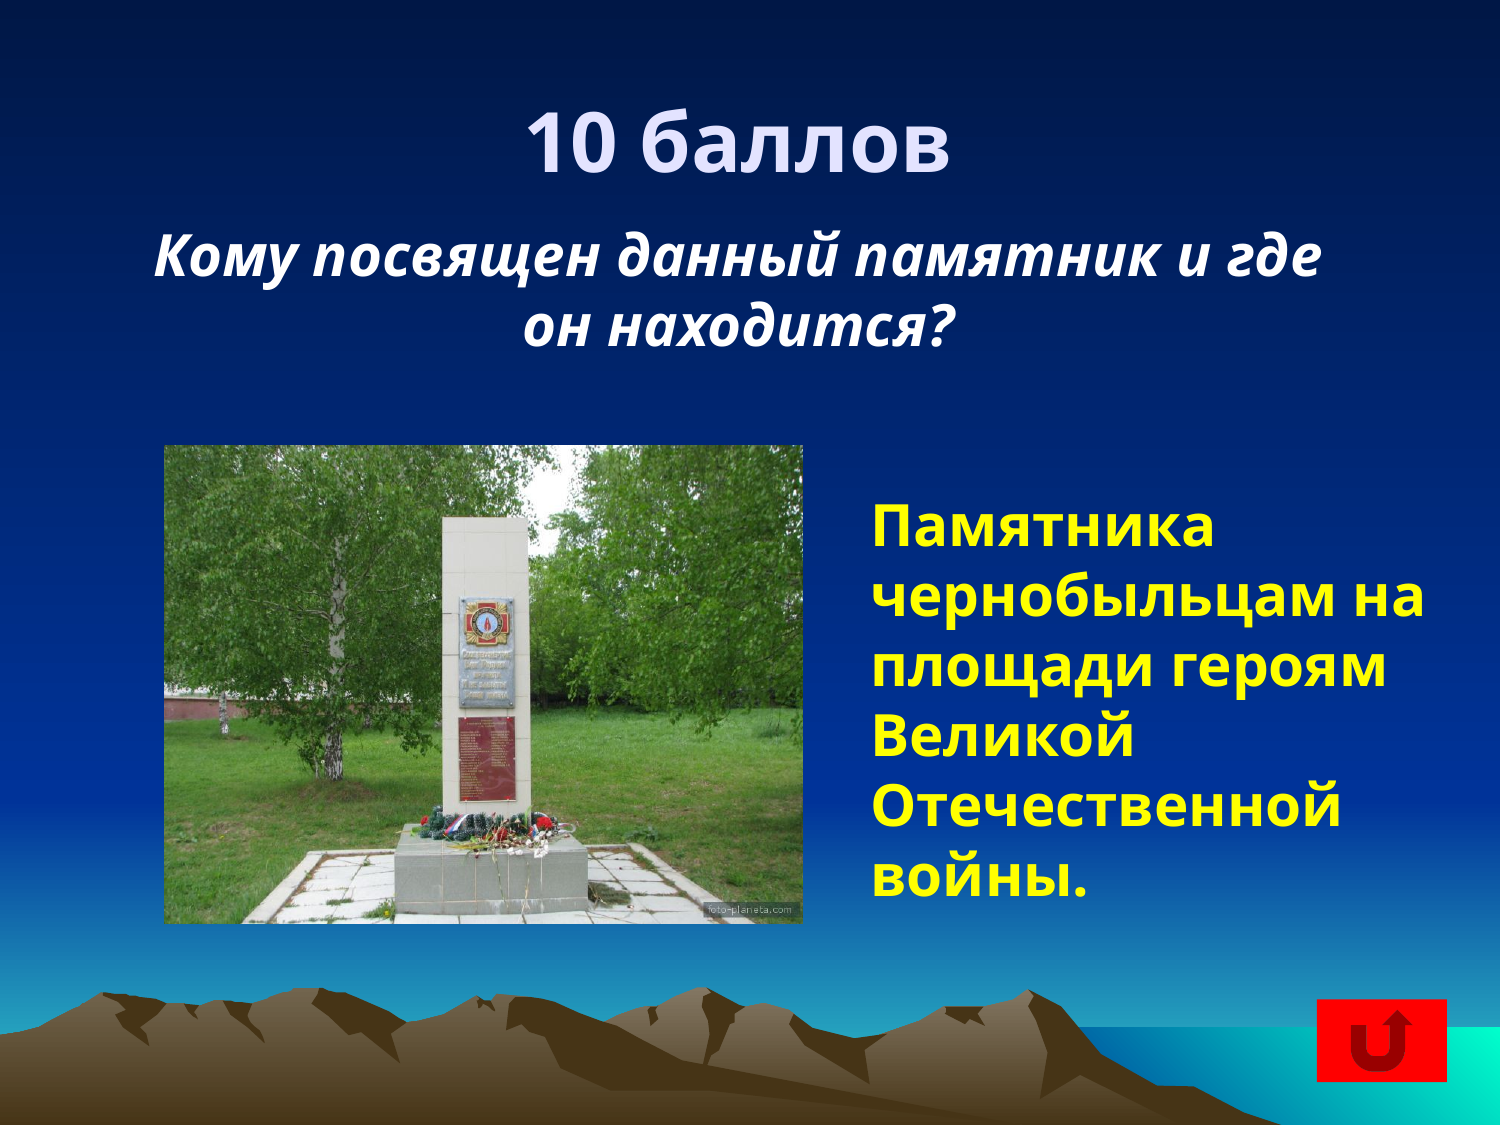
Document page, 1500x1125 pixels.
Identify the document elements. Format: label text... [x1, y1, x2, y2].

picture [163, 445, 803, 925]
text_box [1316, 999, 1447, 1083]
text_box 10 баллов Кому посвящен данный памятник и где он находится? [105, 82, 1372, 366]
text_box Памятника чернобыльцам на площади героям Великой Отечественной войны. [855, 480, 1472, 916]
